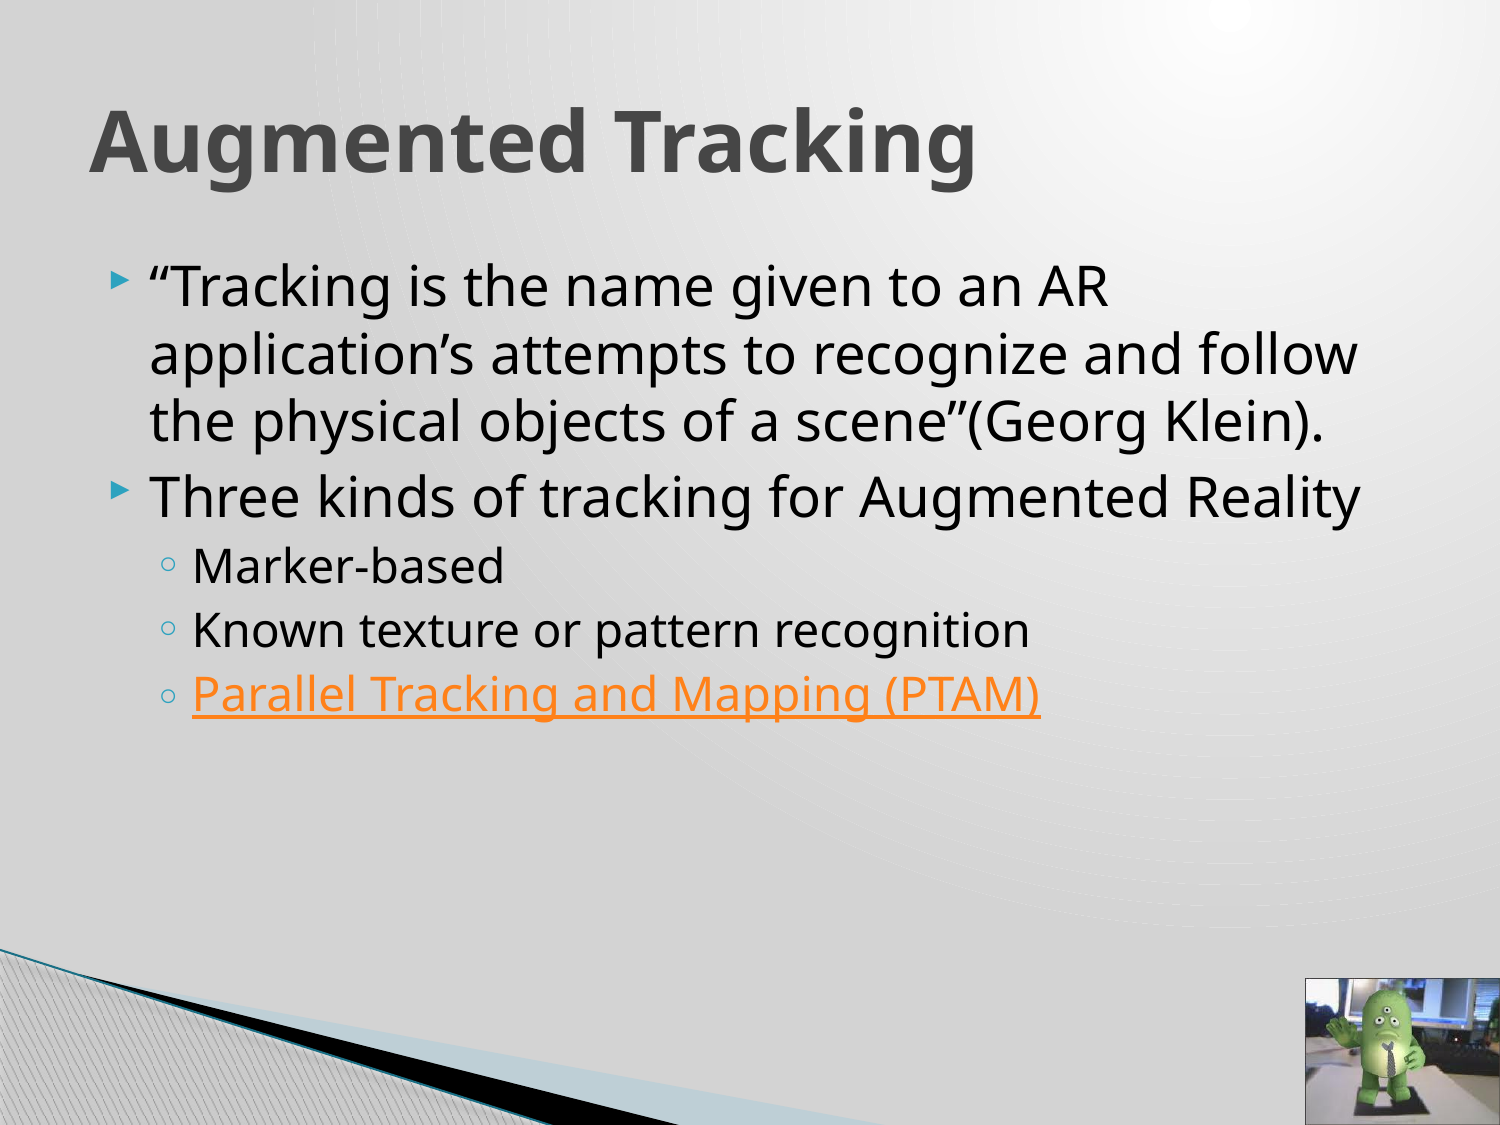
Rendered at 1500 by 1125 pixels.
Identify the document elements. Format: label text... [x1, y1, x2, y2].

list “Tracking is the name given to an AR application’s attempts to recognize and follow the physical objects of a scene”(Georg Klein). Three kinds of tracking for Augmented Reality Marker-based Known texture or pattern recognition Parallel Tracking and Mapping (PTAM) [75, 243, 1425, 986]
title Augmented Tracking [75, 45, 1425, 233]
picture [1304, 978, 1500, 1125]
